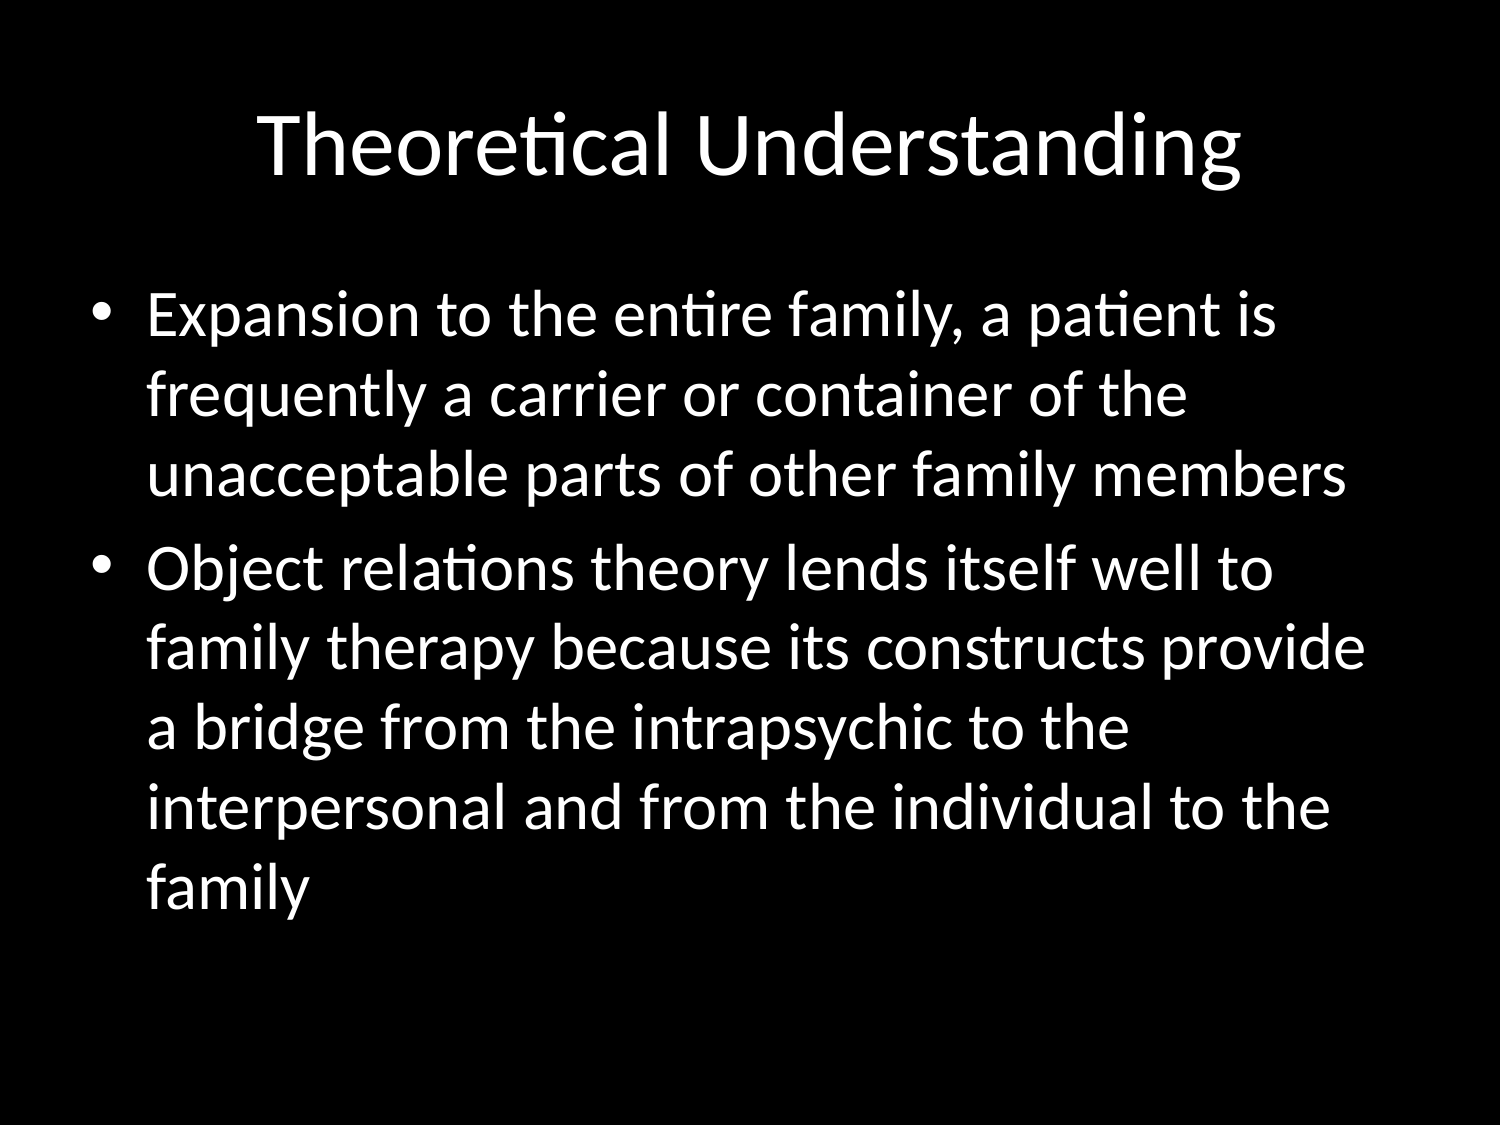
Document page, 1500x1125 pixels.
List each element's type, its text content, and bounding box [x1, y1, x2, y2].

list Expansion to the entire family, a patient is frequently a carrier or container of the unacceptable parts of other family members Object relations theory lends itself well to family therapy because its constructs provide a bridge from the intrapsychic to the interpersonal and from the individual to the family [75, 262, 1425, 1005]
title Theoretical Understanding [75, 45, 1425, 233]
